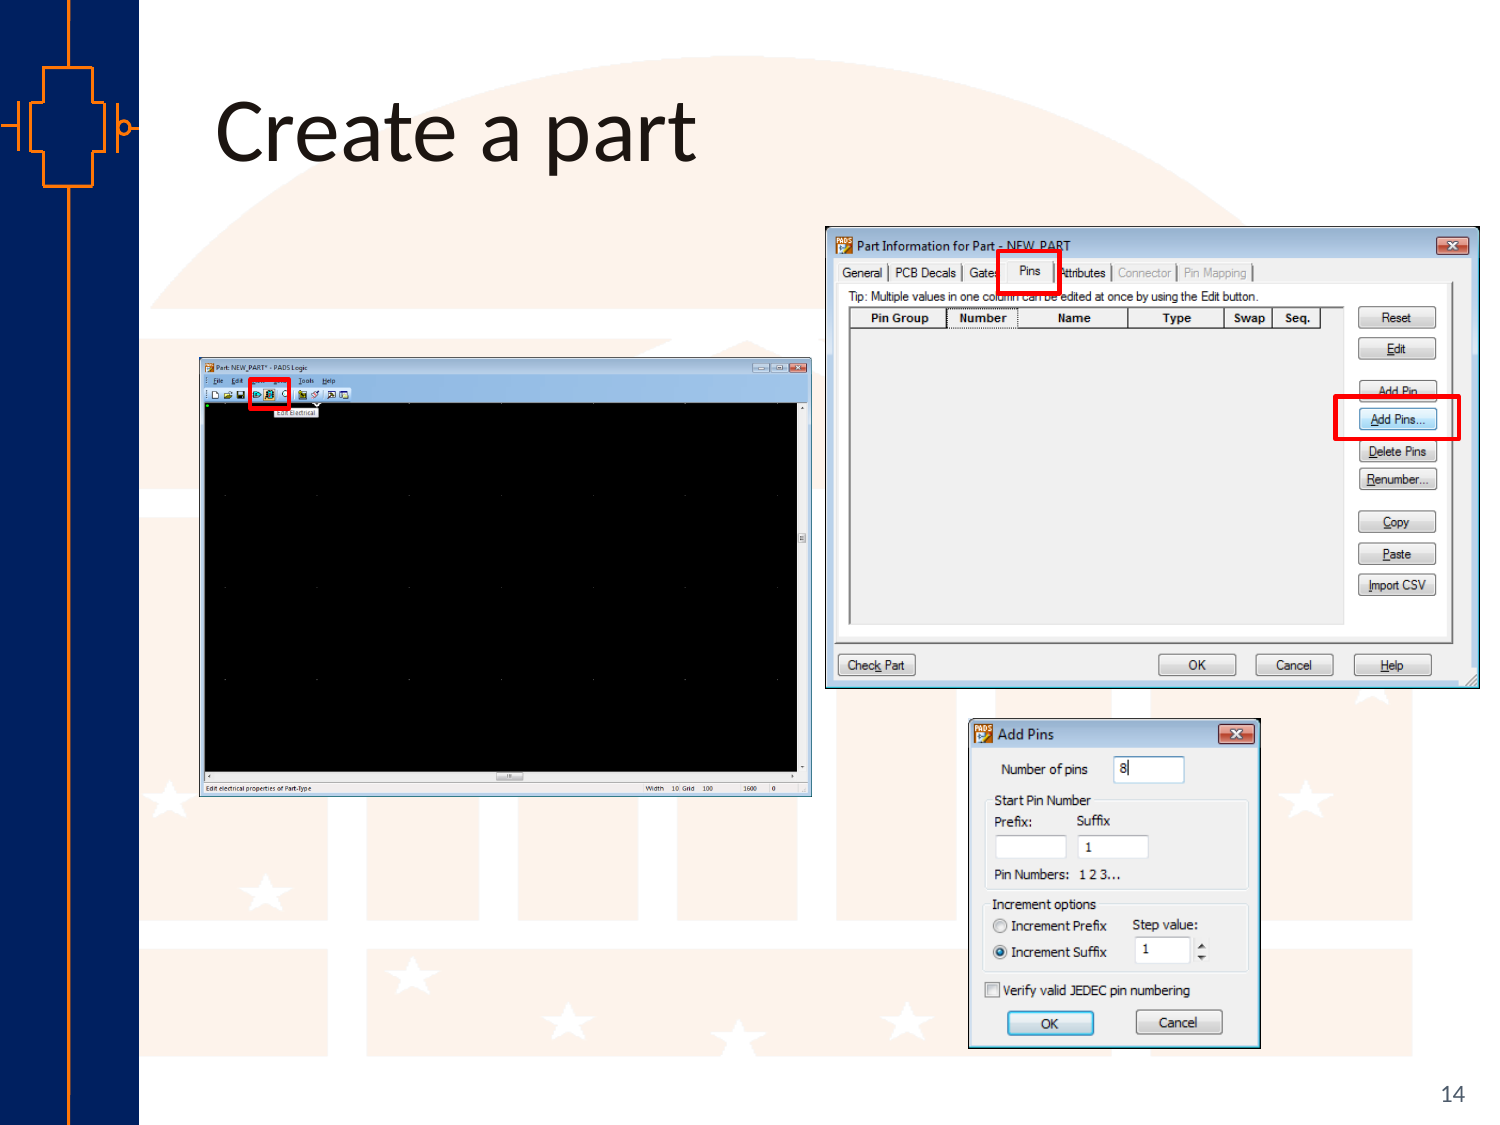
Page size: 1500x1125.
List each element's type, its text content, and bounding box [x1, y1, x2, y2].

slide_number 14 [1425, 1062, 1488, 1123]
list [199, 357, 812, 798]
picture [968, 718, 1262, 1049]
title Create a part [200, 0, 1388, 188]
picture [825, 226, 1480, 689]
